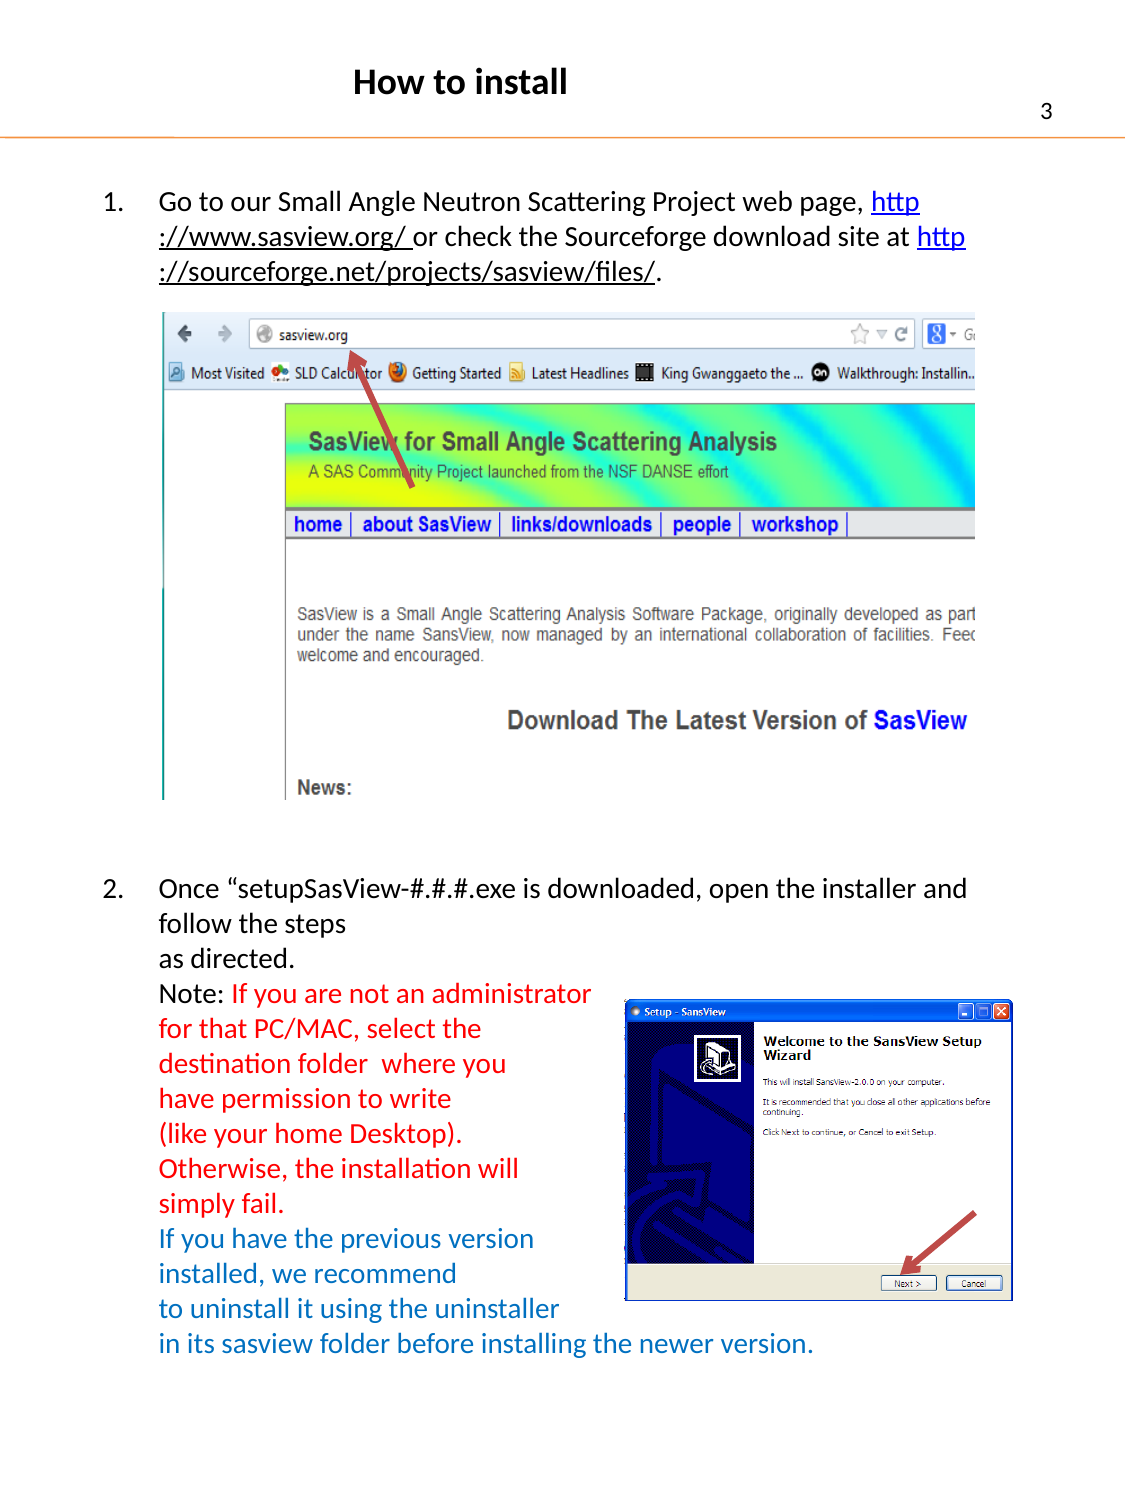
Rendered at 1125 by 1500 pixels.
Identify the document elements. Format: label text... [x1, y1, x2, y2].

text_box How to install [338, 49, 584, 110]
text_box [349, 349, 413, 488]
picture [624, 999, 1013, 1301]
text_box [899, 1212, 976, 1276]
text_box 3 [1025, 87, 1068, 133]
text_box Once “setupSasView-#.#.#.exe is downloaded, open the installer and follow the steps as directed. Note: If you are not an administrator for that PC/MAC, select the destination folder where you have permission to write (like your home Desktop). Otherwise, the installation will simply fail. If you have the previous version installed, we recommend to uninstall it using the uninstaller in its sasview folder before installing the newer version. [87, 862, 988, 1367]
text_box Go to our Small Angle Neutron Scattering Project web page, http://www.sasview.org/ or check the Sourceforge download site at http://sourceforge.net/projects/sasview/files/. [87, 174, 988, 330]
picture [162, 312, 976, 801]
